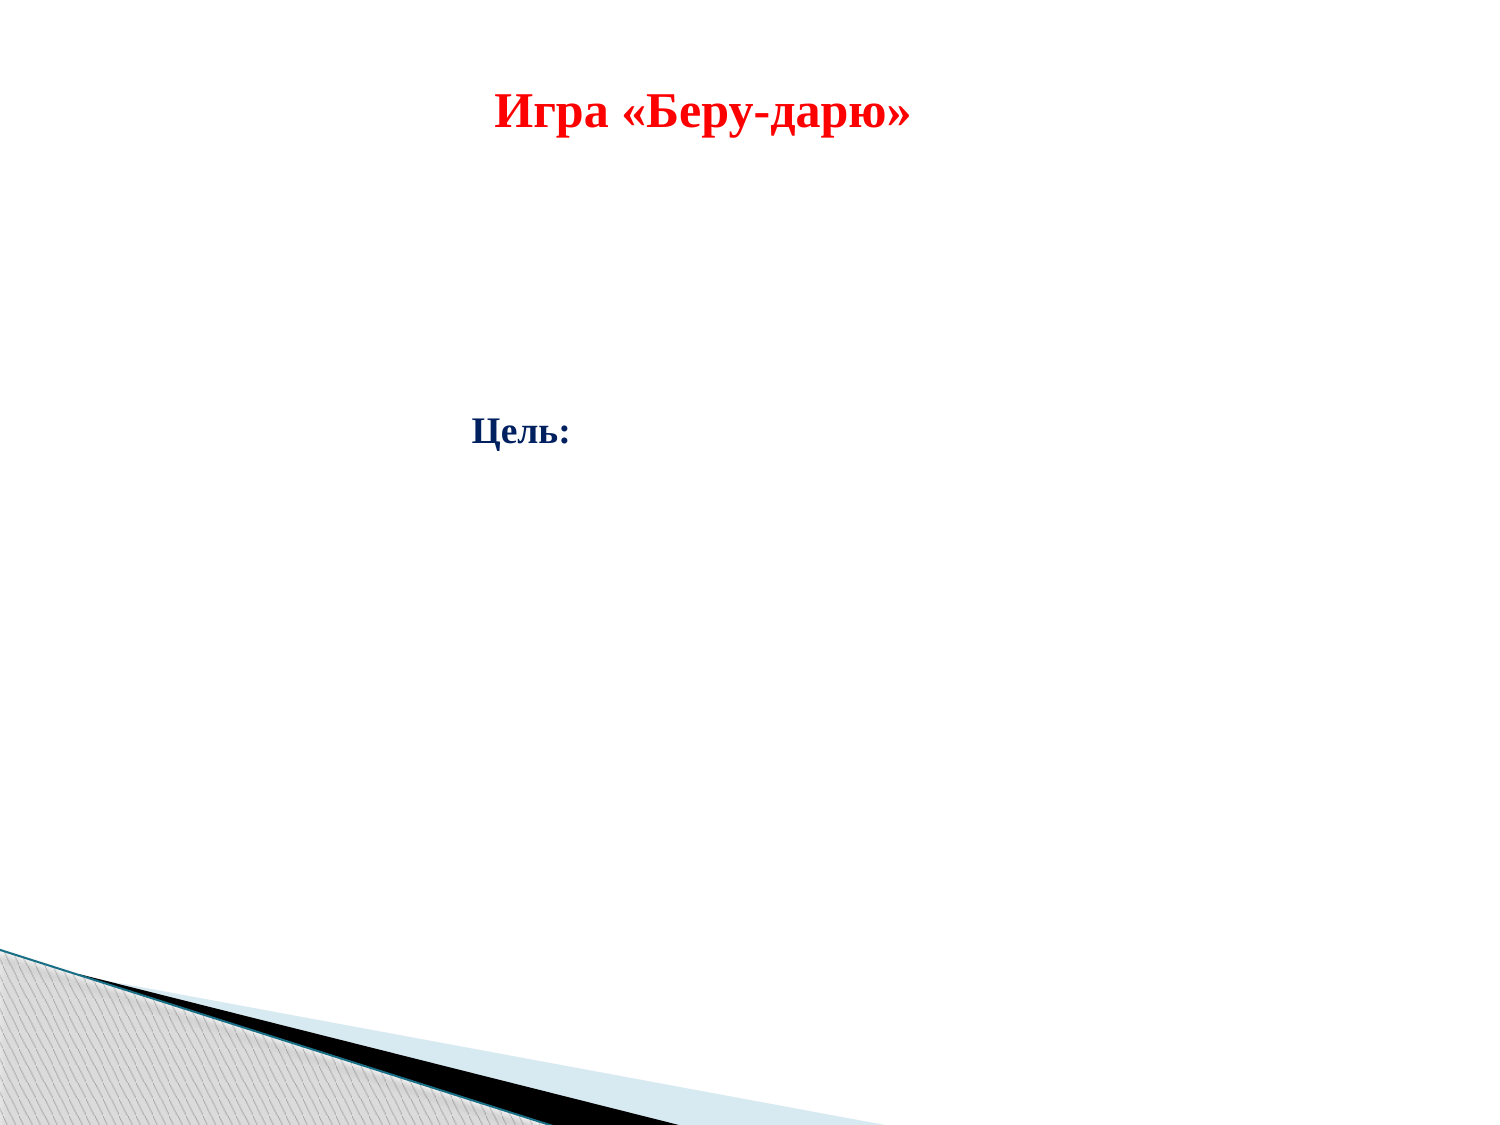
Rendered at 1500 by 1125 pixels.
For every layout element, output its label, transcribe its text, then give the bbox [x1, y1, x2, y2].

text_box Цель: [456, 398, 1043, 459]
text_box Игра «Беру-дарю» [222, 70, 1184, 145]
